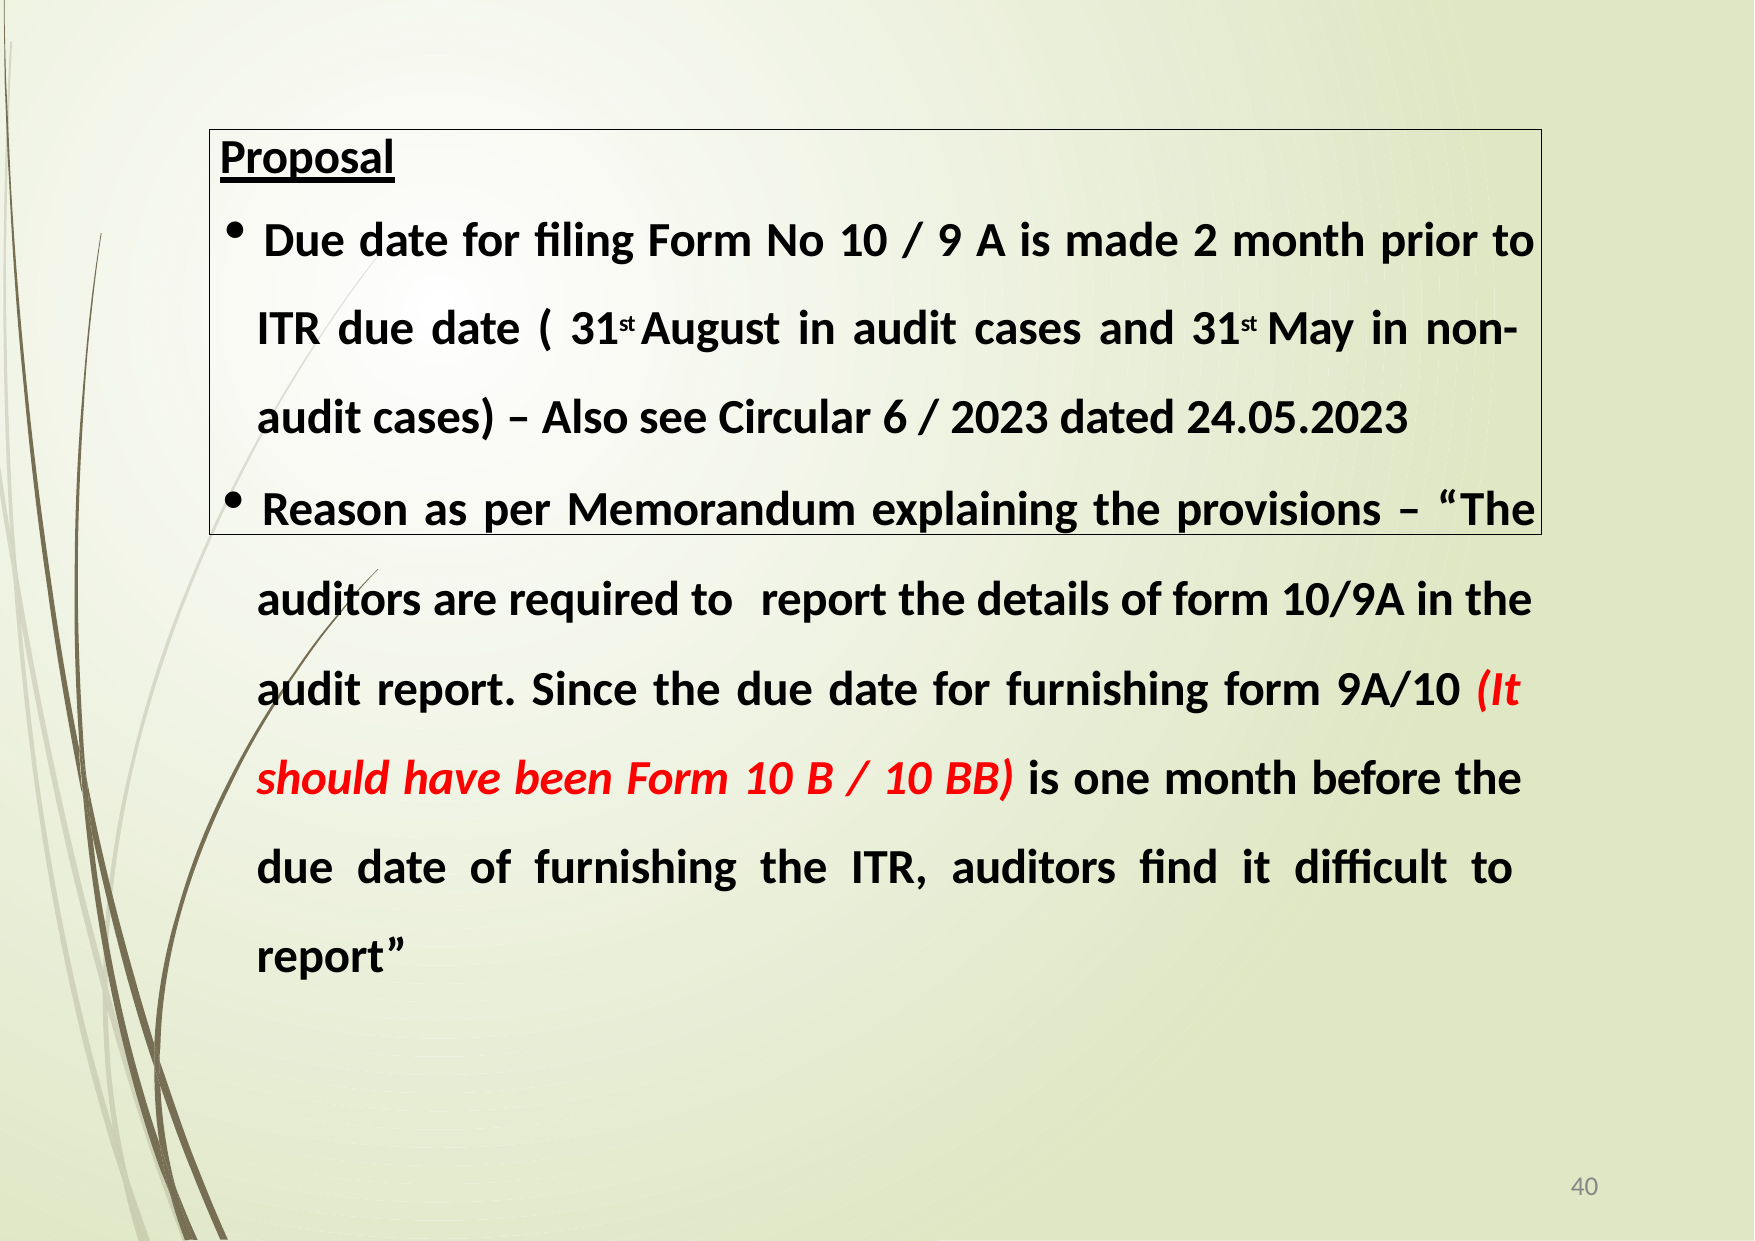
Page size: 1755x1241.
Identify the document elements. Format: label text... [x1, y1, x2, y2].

text_box audit report. Since the due date for furnishing form 9A/10 (It should have been Form 10 B / 10 BB) is one month before the due date of furnishing the ITR, auditors find it difficult to report” [254, 623, 1537, 983]
text_box Proposal Due date for filing Form No 10 / 9 A is made 2 month prior to ITR due date ( 31st August in audit cases and 31st May in non- audit cases) – Also see Circular 6 / 2023 dated 24.05.2023 Reason as per Memorandum explaining the provisions – “The [209, 129, 1542, 535]
text_box 40 [1568, 1172, 1601, 1201]
text_box auditors are required to report the details of form 10/9A in the [254, 564, 1537, 623]
